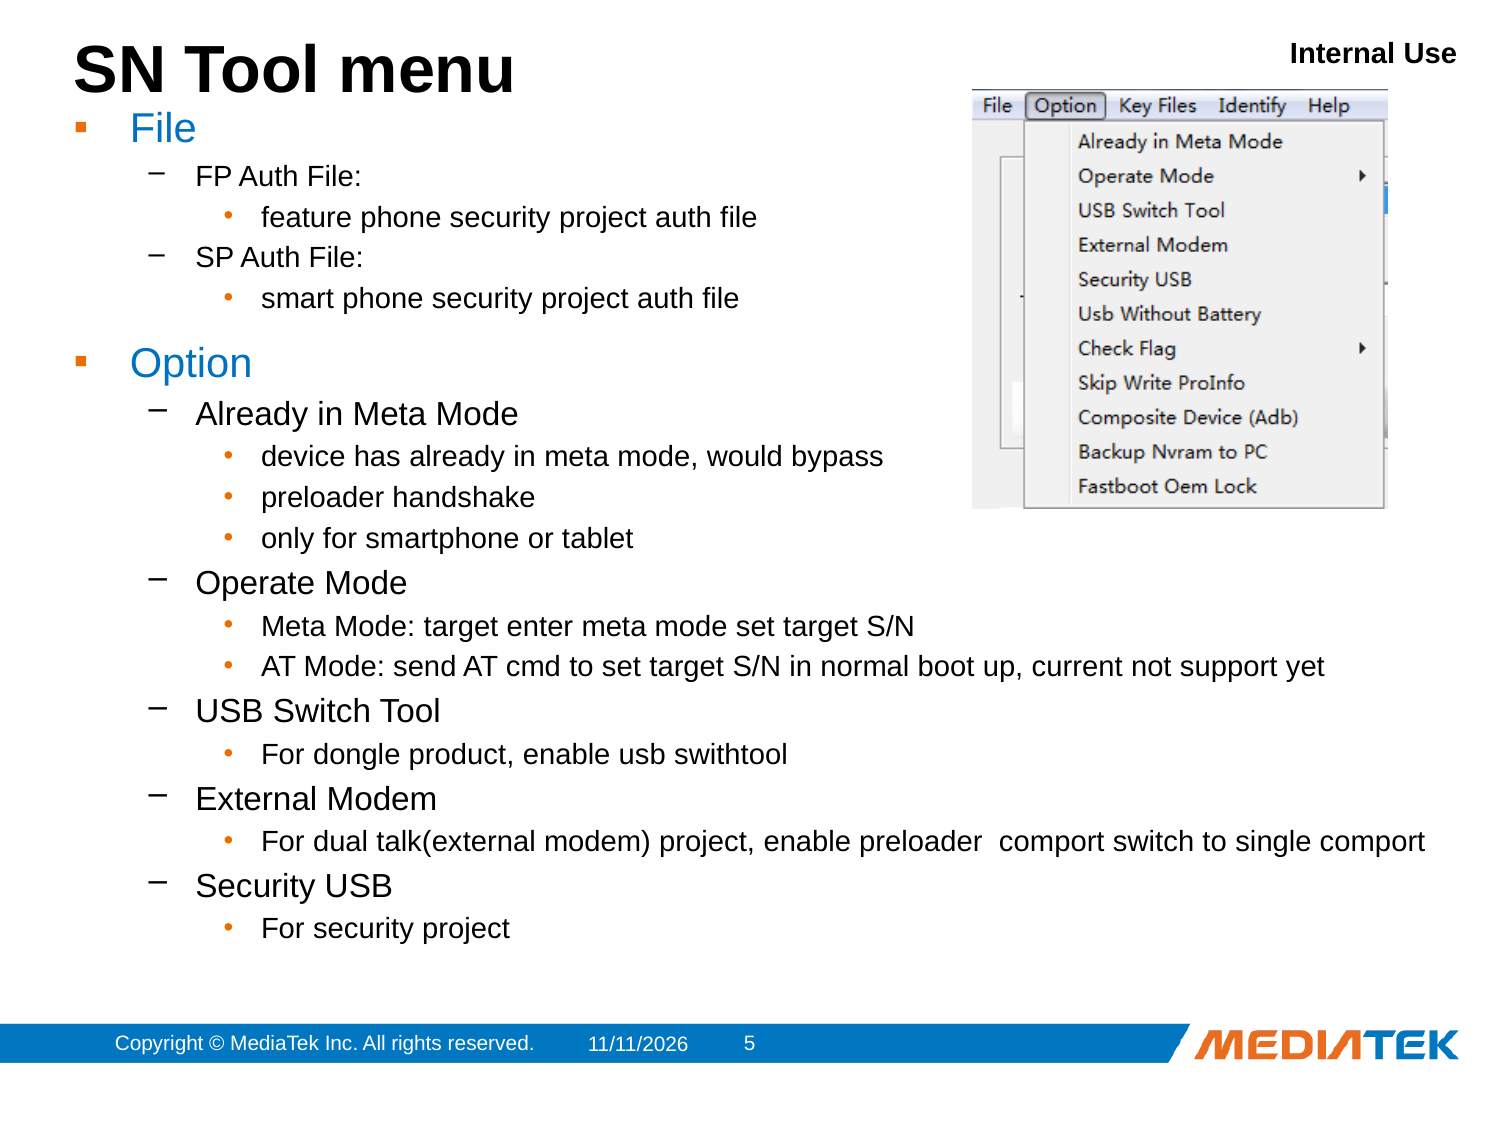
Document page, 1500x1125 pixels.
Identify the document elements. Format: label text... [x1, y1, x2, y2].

title SN Tool menu [58, 11, 1381, 93]
slide_number 4 [711, 1022, 789, 1090]
list File FP Auth File: feature phone security project auth file SP Auth File: smart phone security project auth file Option Already in Meta Mode device has already in meta mode, would bypass preloader handshake only for smartphone or tablet Operate Mode Meta Mode: target enter meta mode set target S/N AT Mode: send AT cmd to set target S/N in normal boot up, current not support yet USB Switch Tool For dongle product, enable usb swithtool External Modem For dual talk(external modem) project, enable preloader comport switch to single comport Security USB For security project [58, 93, 1466, 1020]
picture [0, 1023, 99, 1063]
picture [971, 89, 1389, 509]
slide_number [573, 1022, 711, 1090]
footer Copyright © MediaTek Inc. All rights reserved. [99, 1022, 573, 1090]
picture [789, 1023, 1459, 1063]
